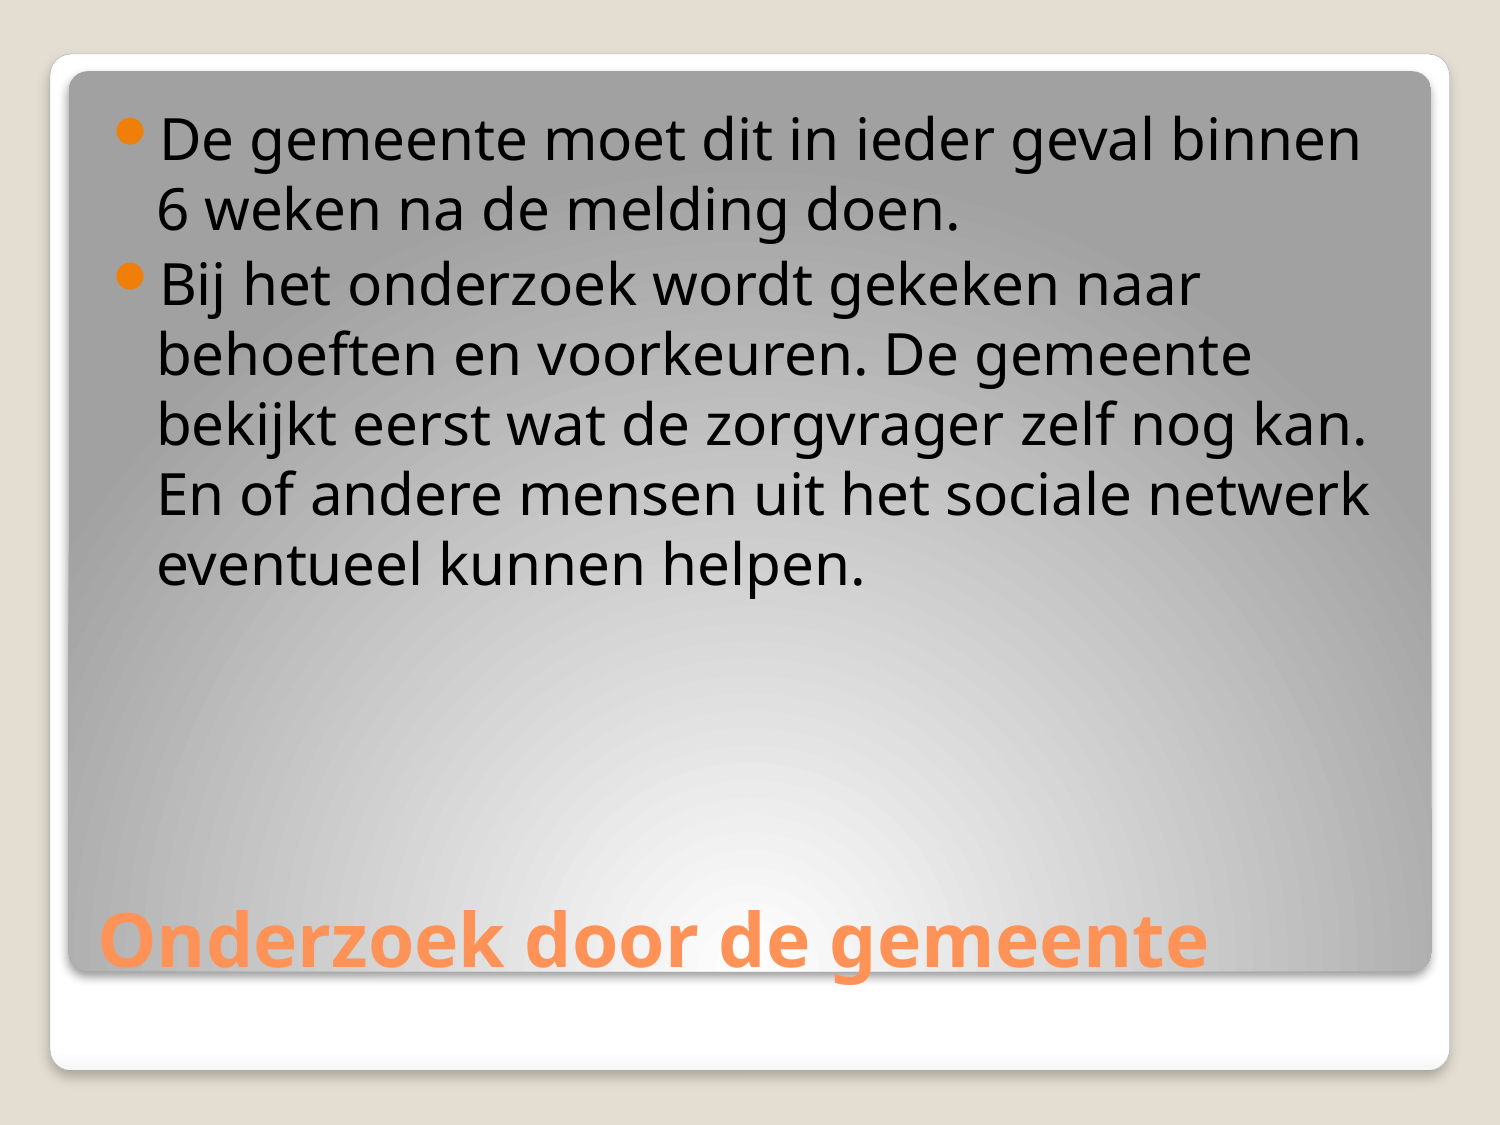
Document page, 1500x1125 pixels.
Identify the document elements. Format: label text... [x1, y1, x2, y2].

list De gemeente moet dit in ieder geval binnen 6 weken na de melding doen. Bij het onderzoek wordt gekeken naar behoeften en voorkeuren. De gemeente bekijkt eerst wat de zorgvrager zelf nog kan. En of andere mensen uit het sociale netwerk eventueel kunnen helpen. [82, 86, 1425, 774]
title Onderzoek door de gemeente [82, 817, 1425, 990]
